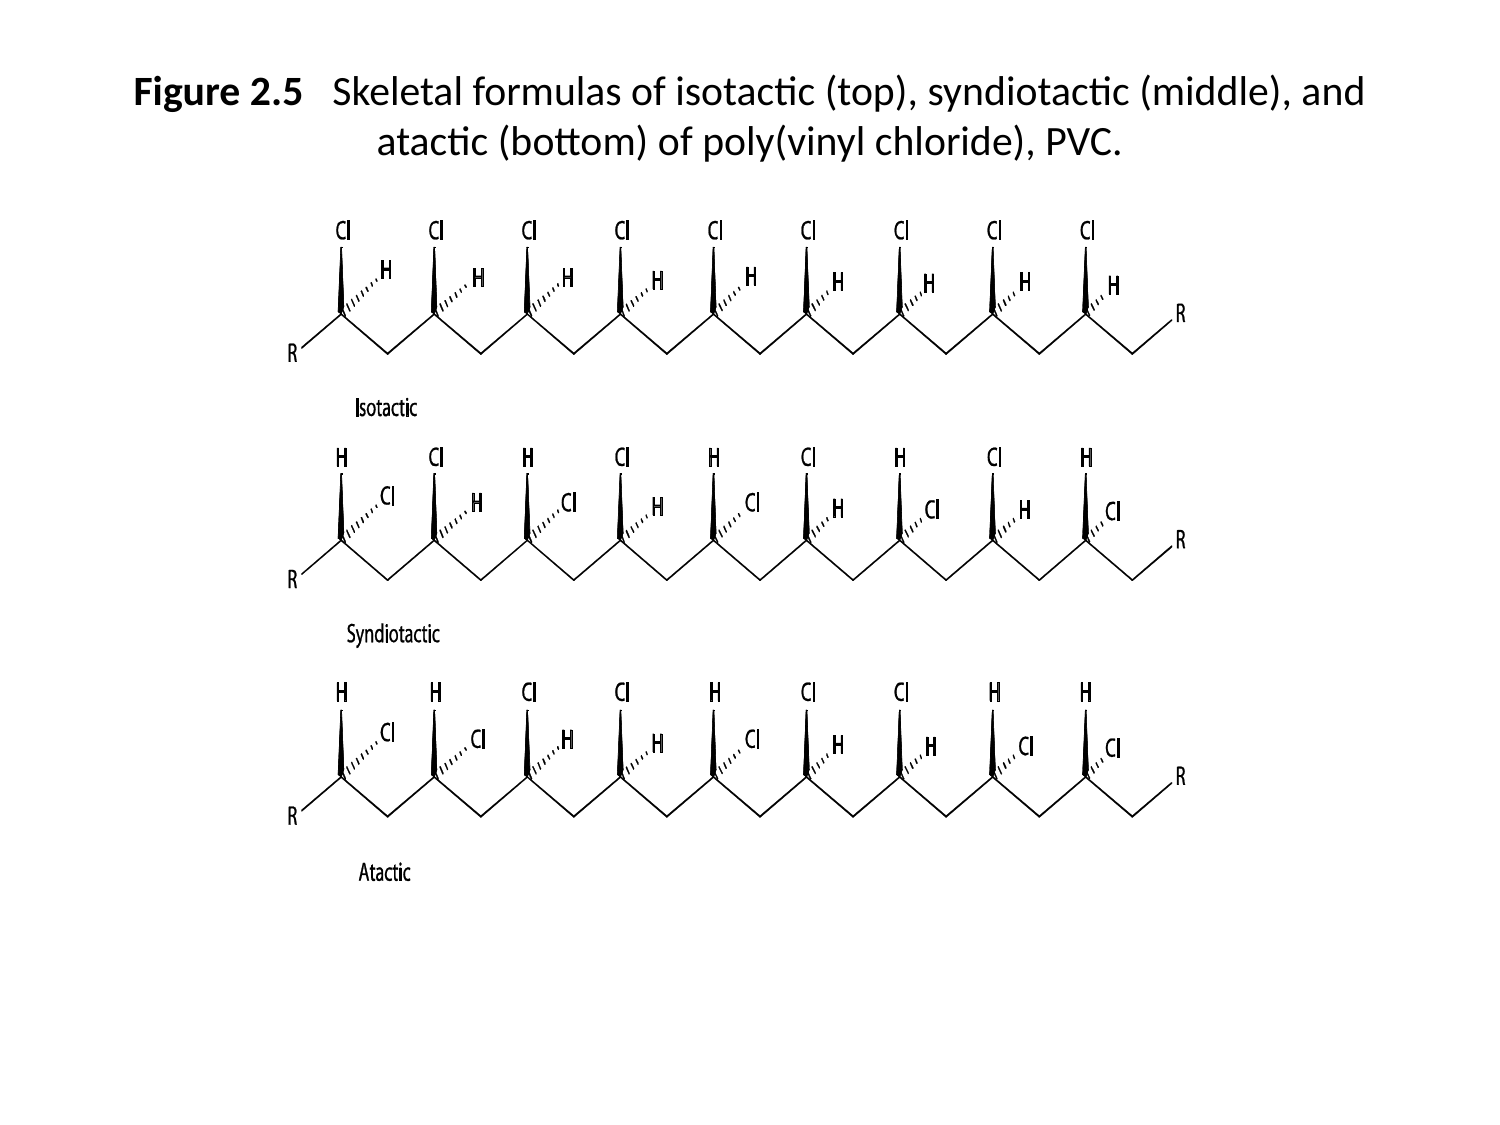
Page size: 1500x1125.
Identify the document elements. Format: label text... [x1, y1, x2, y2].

title Figure 2.5 Skeletal formulas of isotactic (top), syndiotactic (middle), and atactic (bottom) of poly(vinyl chloride), PVC. [75, 45, 1425, 233]
picture [287, 212, 1188, 888]
